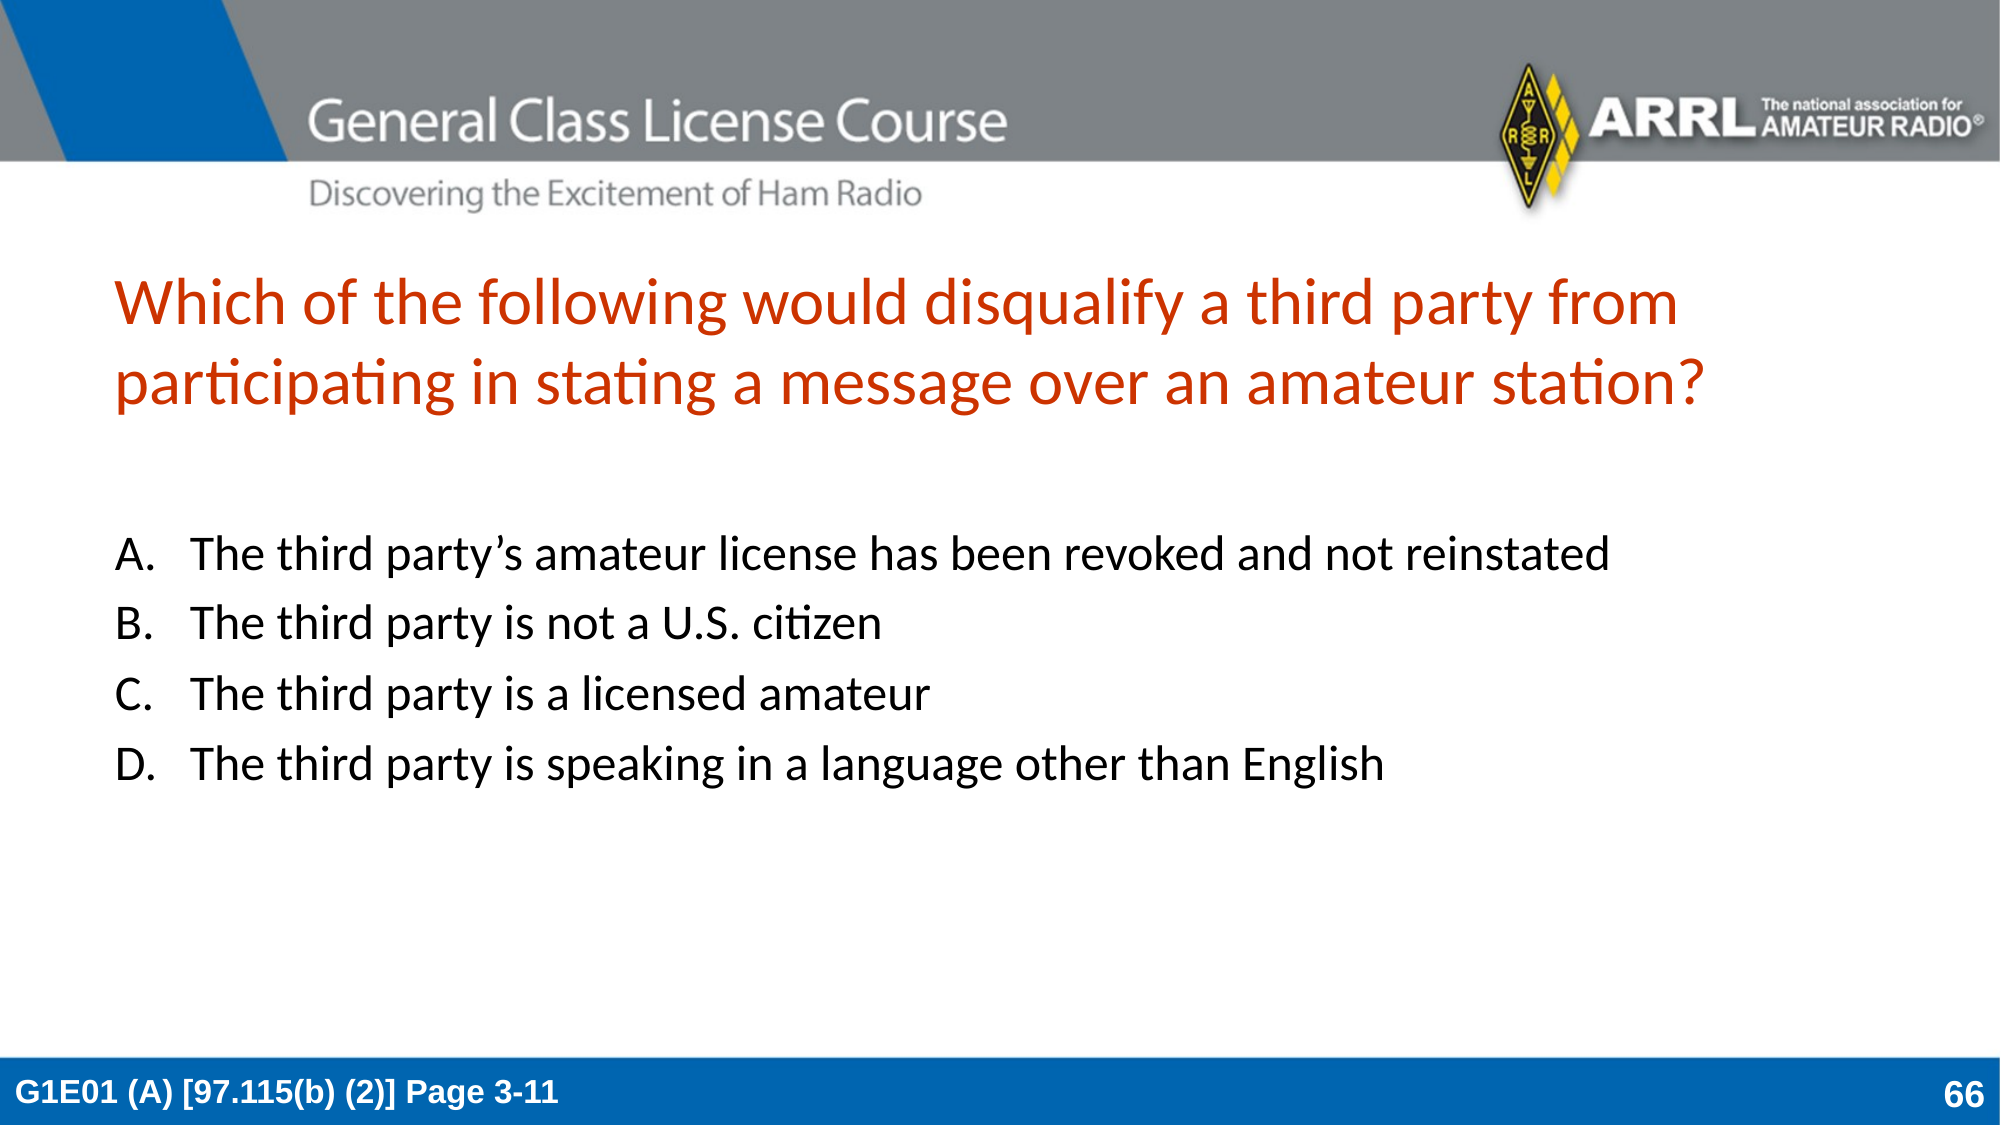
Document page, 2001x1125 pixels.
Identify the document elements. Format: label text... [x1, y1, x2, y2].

text_box 66 [1875, 1062, 2000, 1123]
list The third party’s amateur license has been revoked and not reinstated The third party is not a U.S. citizen The third party is a licensed amateur The third party is speaking in a language other than English [99, 512, 1900, 1005]
text_box G1E01 (A) [97.115(b) (2)] Page 3-11 [0, 1062, 1313, 1118]
picture [0, 0, 2001, 1125]
title Which of the following would disqualify a third party from participating in stating a message over an amateur station? [99, 249, 1900, 388]
